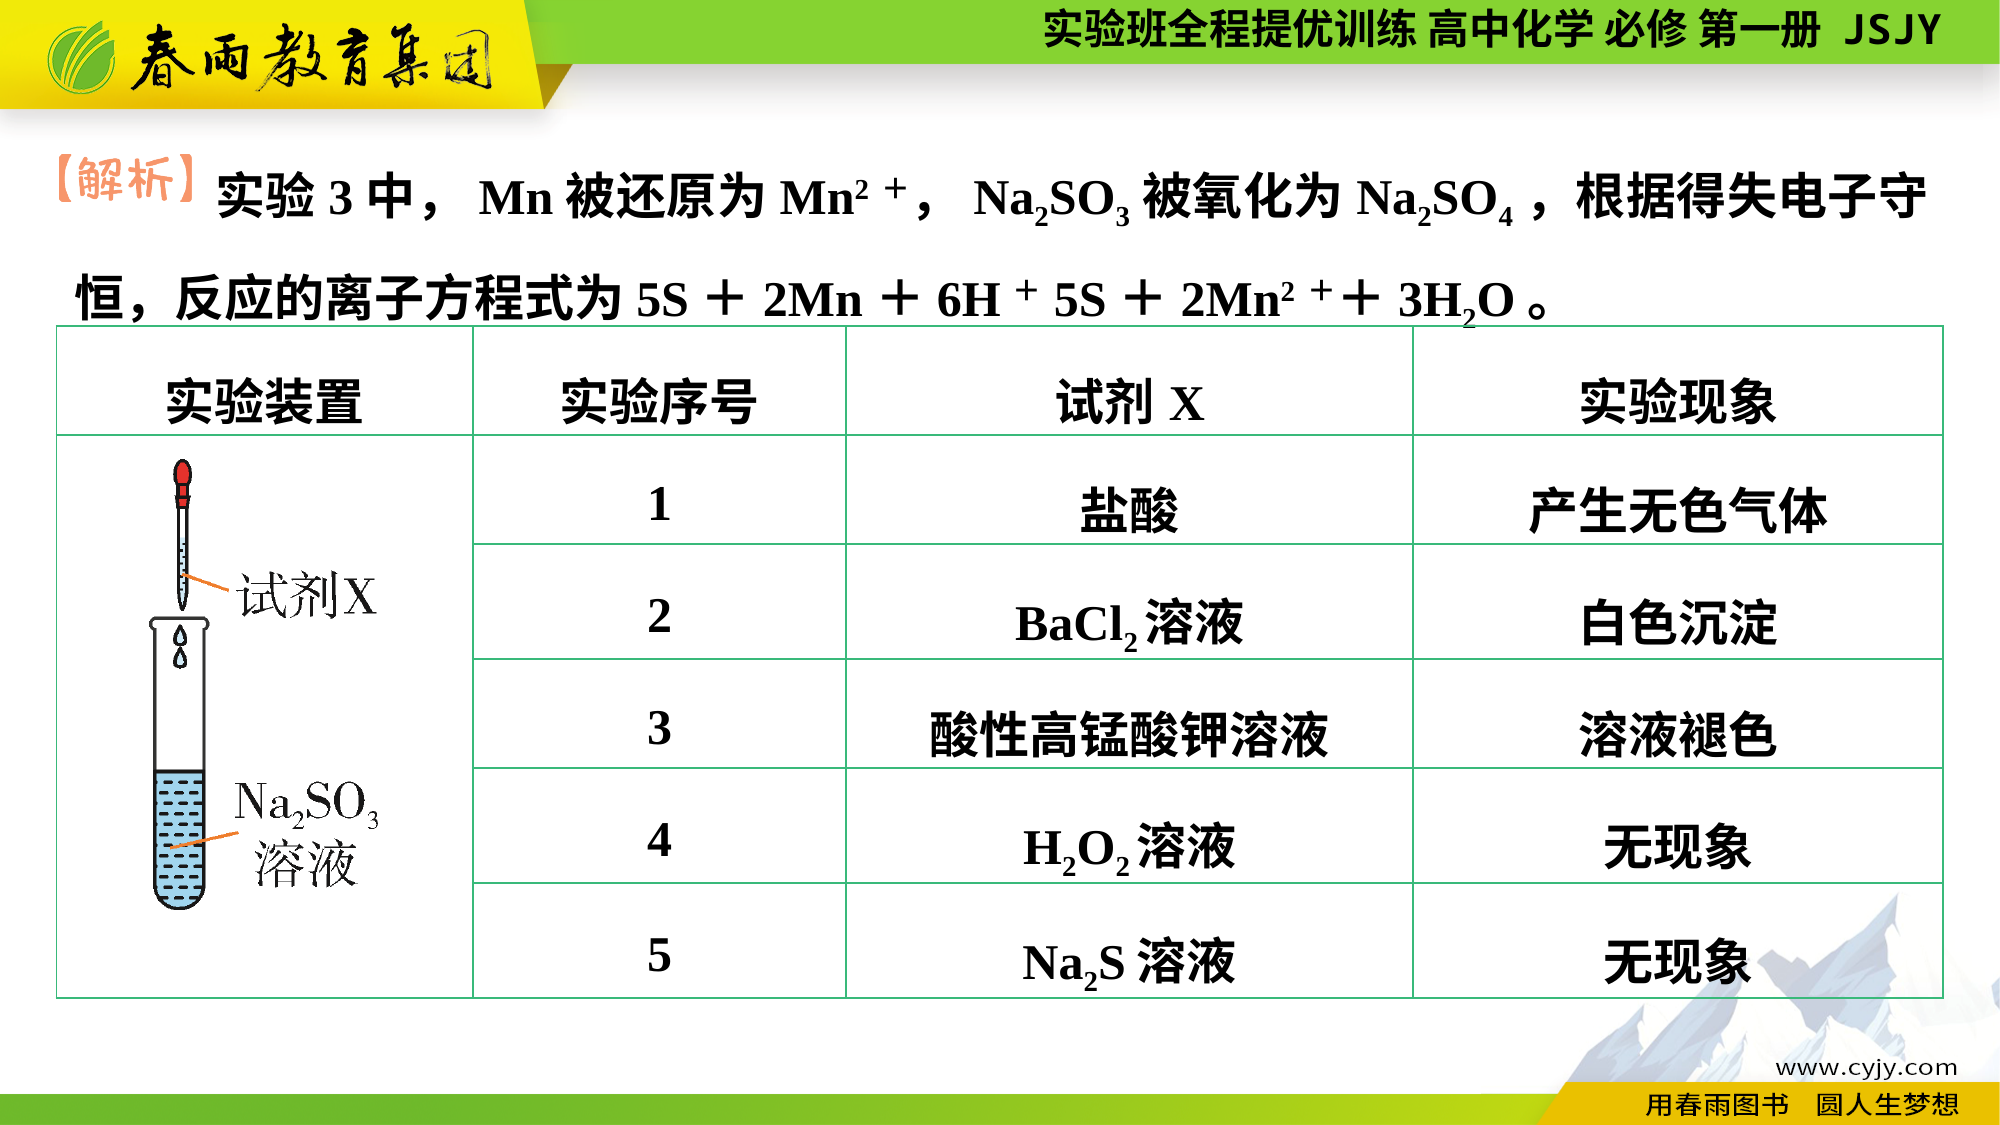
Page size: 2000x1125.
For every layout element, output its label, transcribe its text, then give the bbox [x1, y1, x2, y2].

table_cell H2O2溶液 [847, 769, 1412, 882]
table_cell 2 [474, 545, 845, 658]
table_cell 5 [474, 884, 845, 997]
table_cell 产生无色气体 [1414, 436, 1942, 543]
table_cell 4 [474, 769, 845, 882]
table_header 实验现象 [1414, 327, 1942, 434]
table_cell 无现象 [1414, 769, 1942, 882]
table_header 实验装置 [57, 327, 472, 434]
table_header 试剂X [847, 327, 1412, 434]
table_cell 无现象 [1414, 884, 1942, 997]
table_cell 3 [474, 660, 845, 767]
picture [0, 0, 2000, 1125]
table_cell BaCl2溶液 [847, 545, 1412, 658]
table_cell 1 [474, 436, 845, 543]
table_cell Na2S溶液 [847, 884, 1412, 997]
table_cell 酸性高锰酸钾溶液 [847, 660, 1412, 767]
table_cell 盐酸 [847, 436, 1412, 543]
table_header 实验序号 [474, 327, 845, 434]
table_cell [57, 436, 472, 997]
table_cell 溶液褪色 [1414, 660, 1942, 767]
table_cell 白色沉淀 [1414, 545, 1942, 658]
